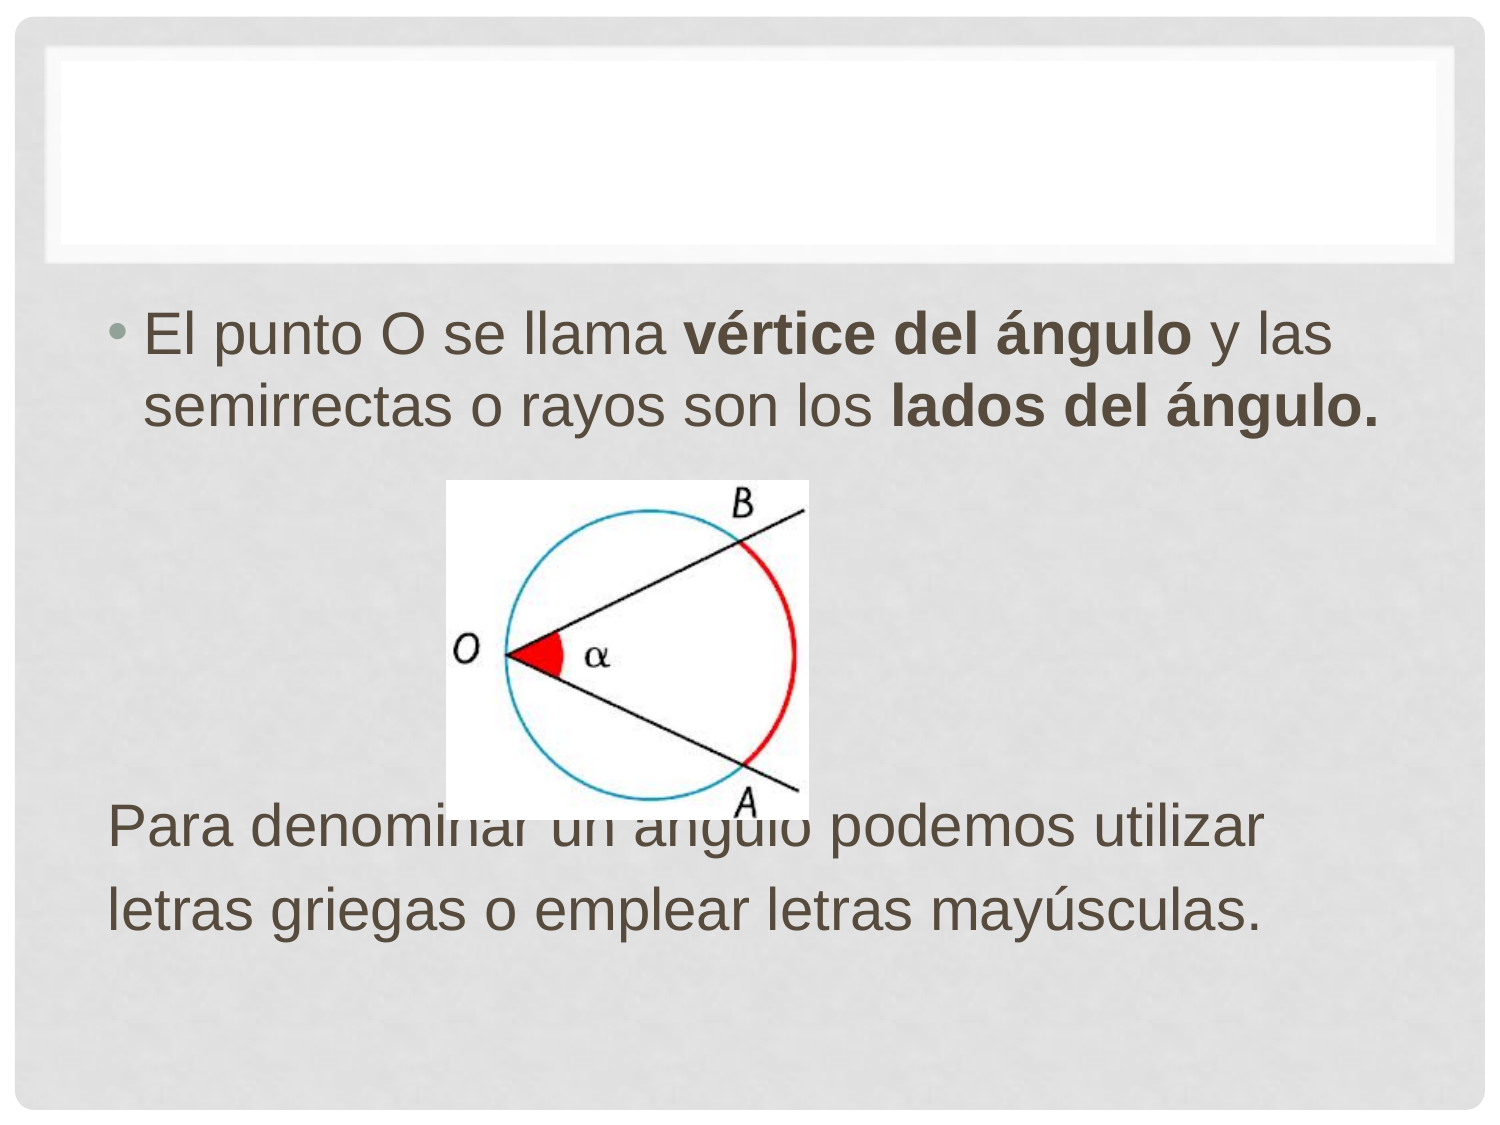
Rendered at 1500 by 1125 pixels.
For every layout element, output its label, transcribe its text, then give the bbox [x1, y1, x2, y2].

list El punto O se llama vértice del ángulo y las semirrectas o rayos son los lados del ángulo. Para denominar un ángulo podemos utilizar letras griegas o emplear letras mayúsculas. [75, 287, 1425, 1005]
picture [446, 480, 810, 820]
